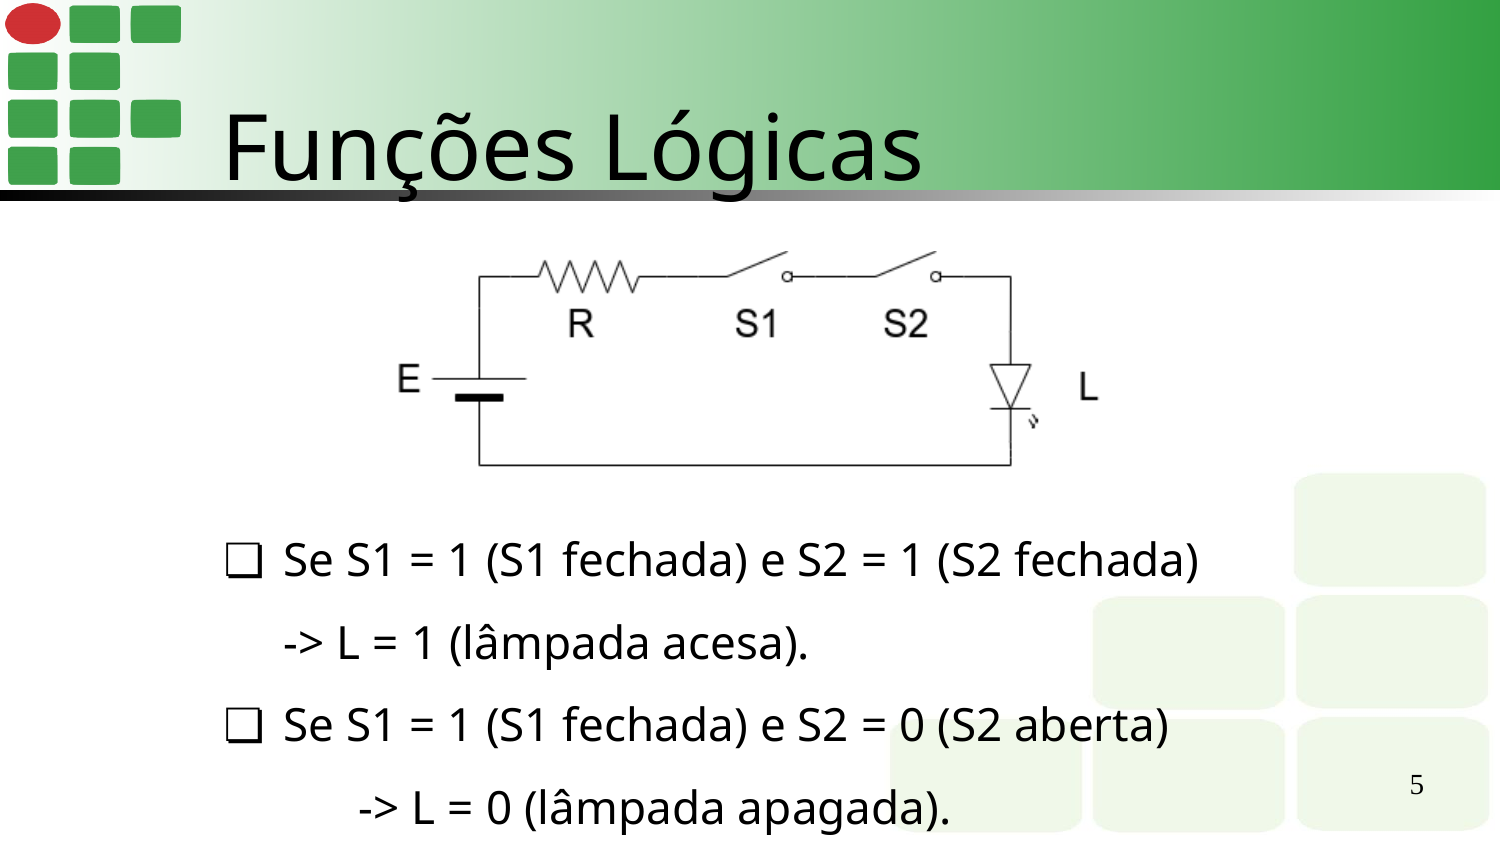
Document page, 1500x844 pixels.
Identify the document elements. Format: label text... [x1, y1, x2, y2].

slide_number ‹#› [1075, 768, 1425, 827]
picture [5, 3, 181, 185]
text_box Funções Lógicas [206, 26, 1468, 207]
picture [384, 251, 1495, 835]
text_box Se S1 = 1 (S1 fechada) e S2 = 1 (S2 fechada) -> L = 1 (lâmpada acesa). Se S1 = 1 (S1 fechada) e S2 = 0 (S2 aberta) -> L = 0 (lâmpada apagada). [193, 496, 1469, 815]
